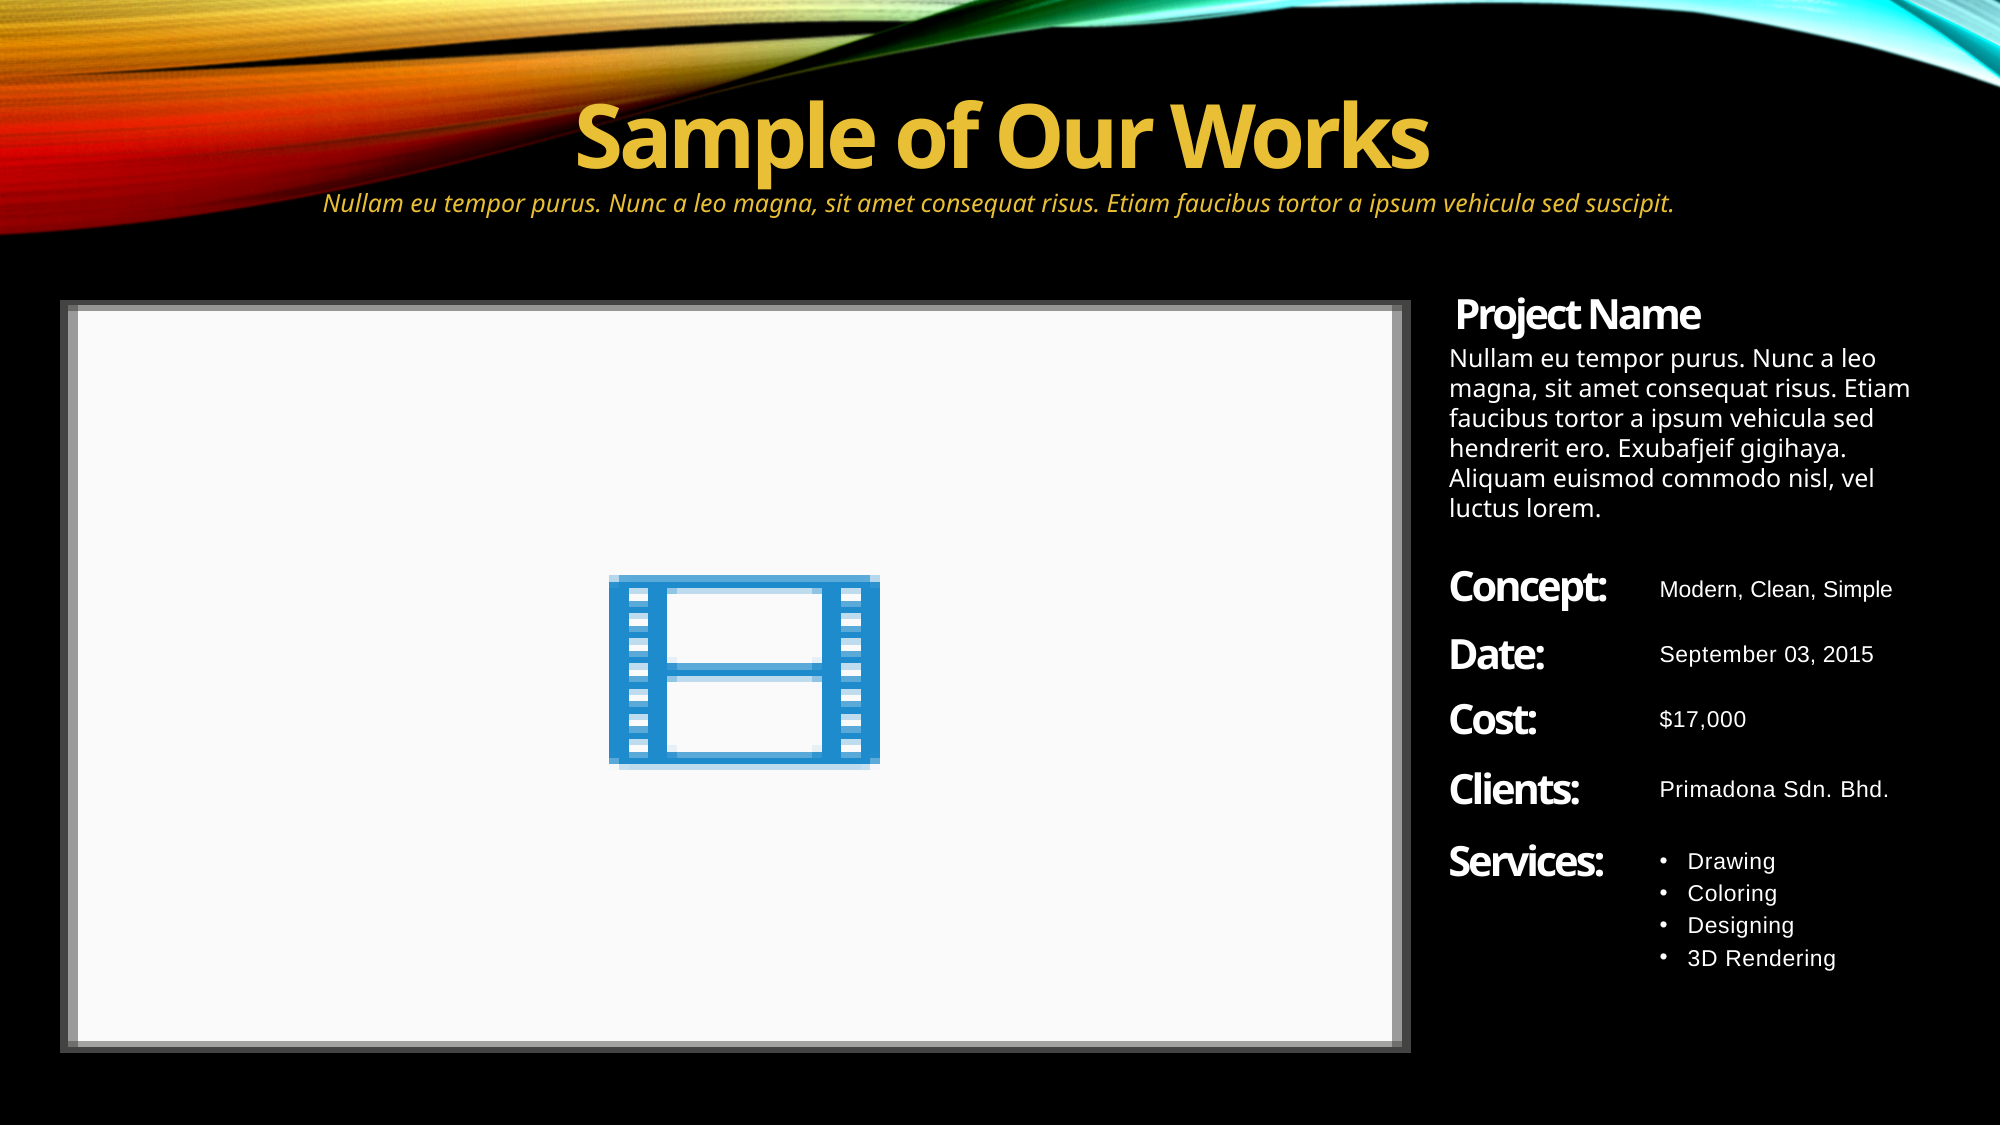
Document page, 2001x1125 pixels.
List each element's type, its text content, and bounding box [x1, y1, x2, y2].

text_box Cost: [1433, 685, 1554, 751]
text_box Nullam eu tempor purus. Nunc a leo magna, sit amet consequat risus. Etiam faucibus tortor a ipsum vehicula sed hendrerit ero. Exubafjeif gigihaya. Aliquam euismod commodo nisl, vel luctus lorem. [1434, 335, 1933, 582]
text_box $17,000 [1644, 697, 1891, 742]
text_box Clients: [1433, 755, 1597, 820]
text_box Drawing Coloring Designing 3D Rendering [1644, 839, 1908, 1030]
text_box Concept: [1433, 551, 1624, 617]
text_box September 03, 2015 [1644, 632, 1891, 677]
text_box Date: [1433, 620, 1562, 686]
picture [0, 0, 2000, 237]
text_box Services: [1433, 827, 1621, 893]
text_box Modern, Clean, Simple [1644, 566, 1933, 612]
text_box Primadona Sdn. Bhd. [1644, 767, 1908, 812]
text_box Nullam eu tempor purus. Nunc a leo magna, sit amet consequat risus. Etiam faucibus tortor a ipsum vehicula sed suscipit. [123, 182, 1884, 223]
text_box Sample of Our Works [563, 74, 1444, 182]
text_box Project Name [1439, 280, 1718, 346]
